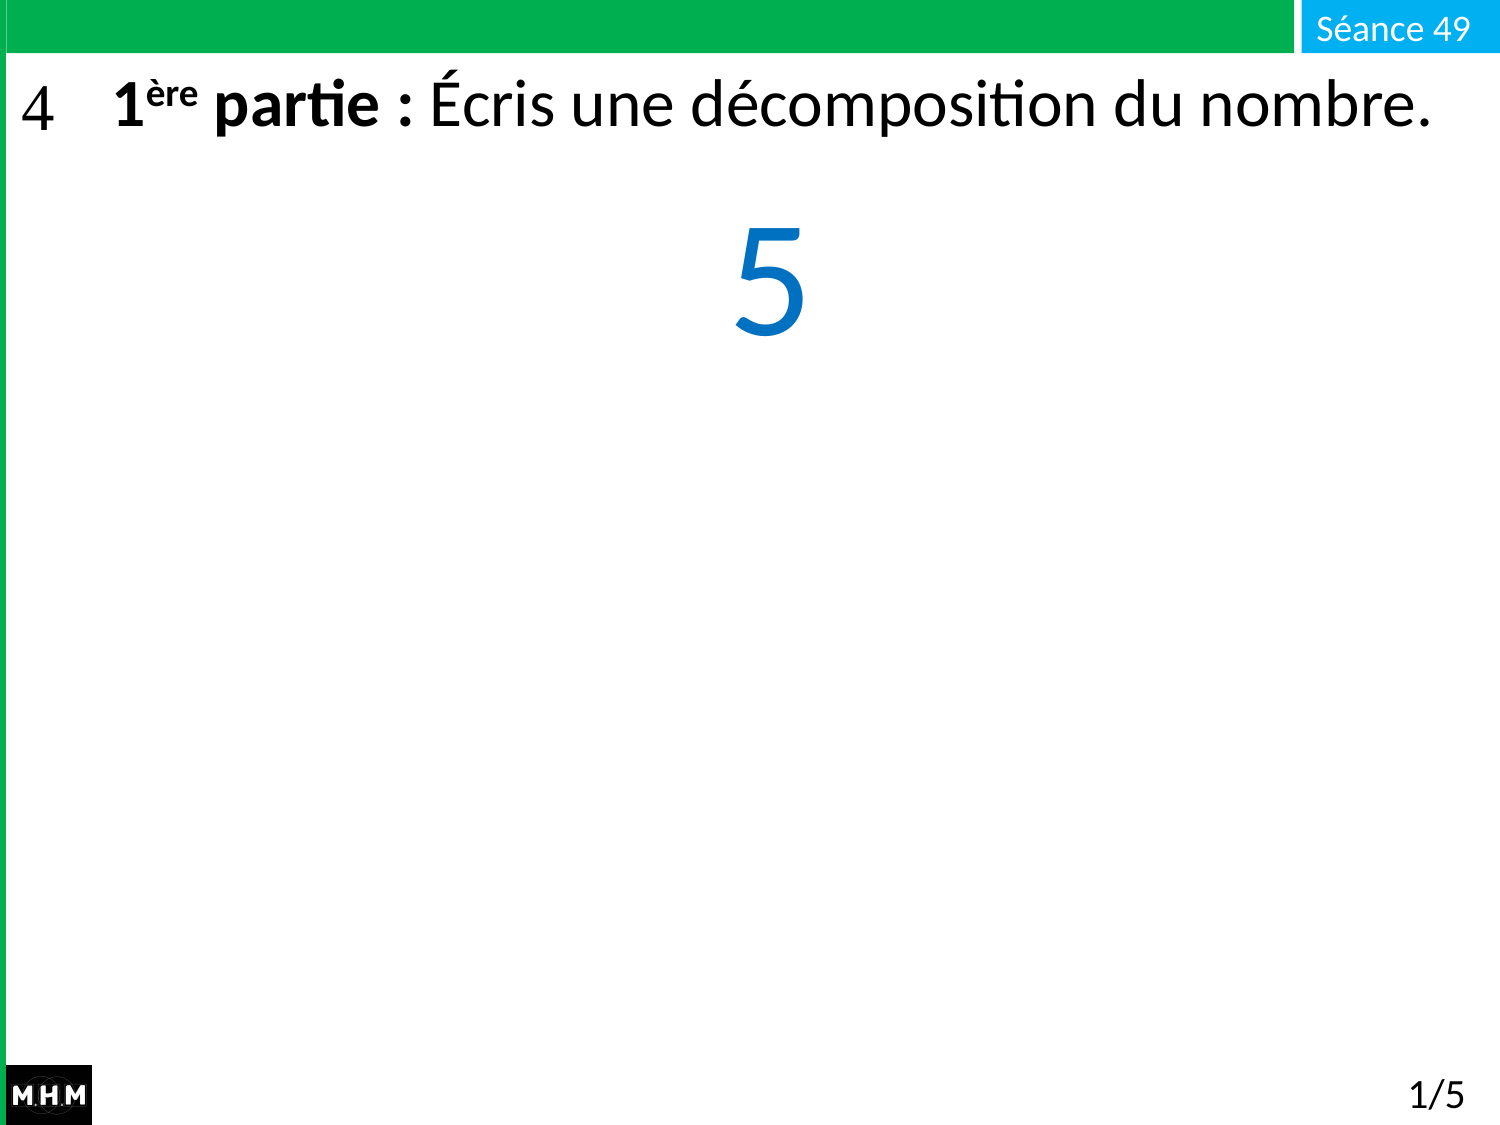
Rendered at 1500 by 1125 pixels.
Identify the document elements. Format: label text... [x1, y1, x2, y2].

title 1ère partie : Écris une décomposition du nombre. [96, 60, 1467, 150]
list 1/5 [1373, 1064, 1500, 1125]
picture [6, 1065, 92, 1125]
text_box 5 [713, 160, 832, 376]
